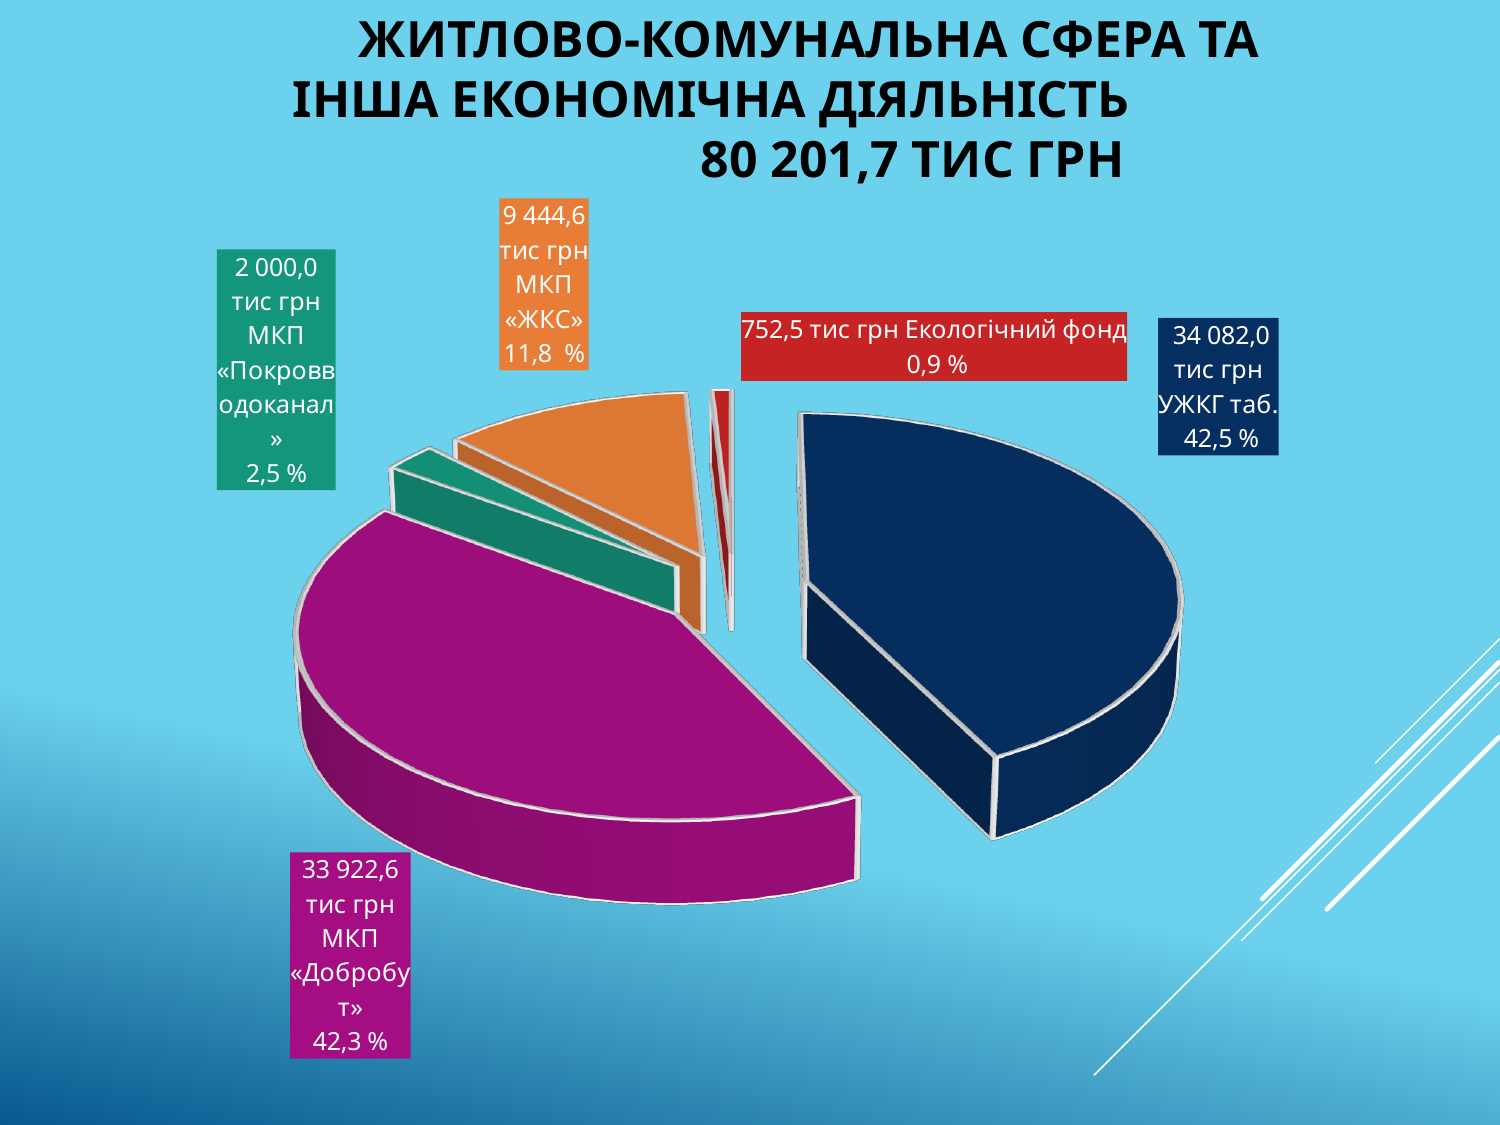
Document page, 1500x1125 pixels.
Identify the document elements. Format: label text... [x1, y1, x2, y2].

text_box ЖИТЛОВО-КОМУНАЛЬНА СФЕРА ТА ІНША ЕКОНОМІЧНА ДІЯЛЬНІСТЬ 80 201,7 ТИС ГРН [277, 0, 1341, 195]
chart [117, 172, 1318, 1059]
